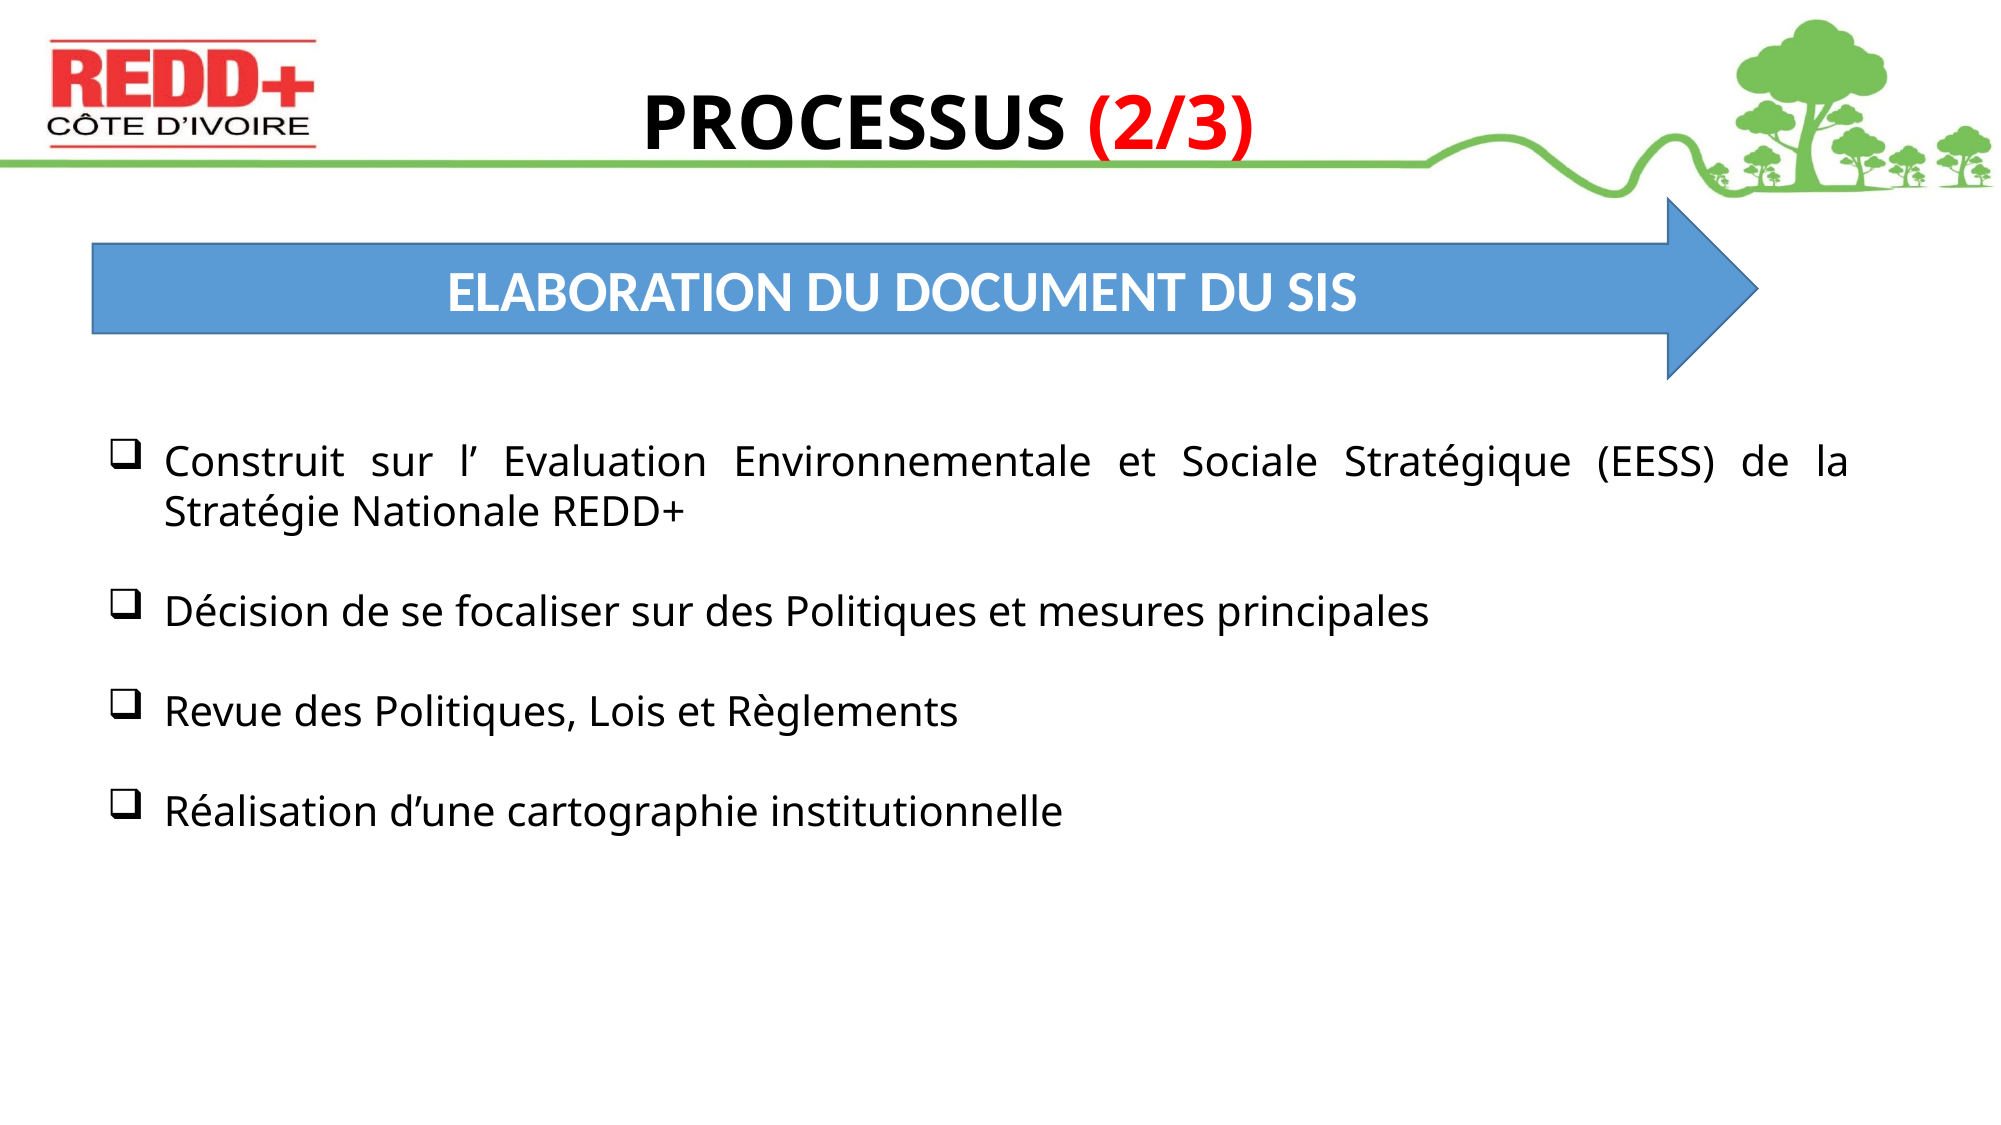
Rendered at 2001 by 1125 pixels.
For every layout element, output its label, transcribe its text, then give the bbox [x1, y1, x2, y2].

text_box Construit sur l’ Evaluation Environnementale et Sociale Stratégique (EESS) de la Stratégie Nationale REDD+ Décision de se focaliser sur des Politiques et mesures principales Revue des Politiques, Lois et Règlements Réalisation d’une cartographie institutionnelle [92, 427, 1866, 842]
text_box ELABORATION DU DOCUMENT DU SIS [91, 200, 1760, 381]
picture [0, 0, 2000, 200]
